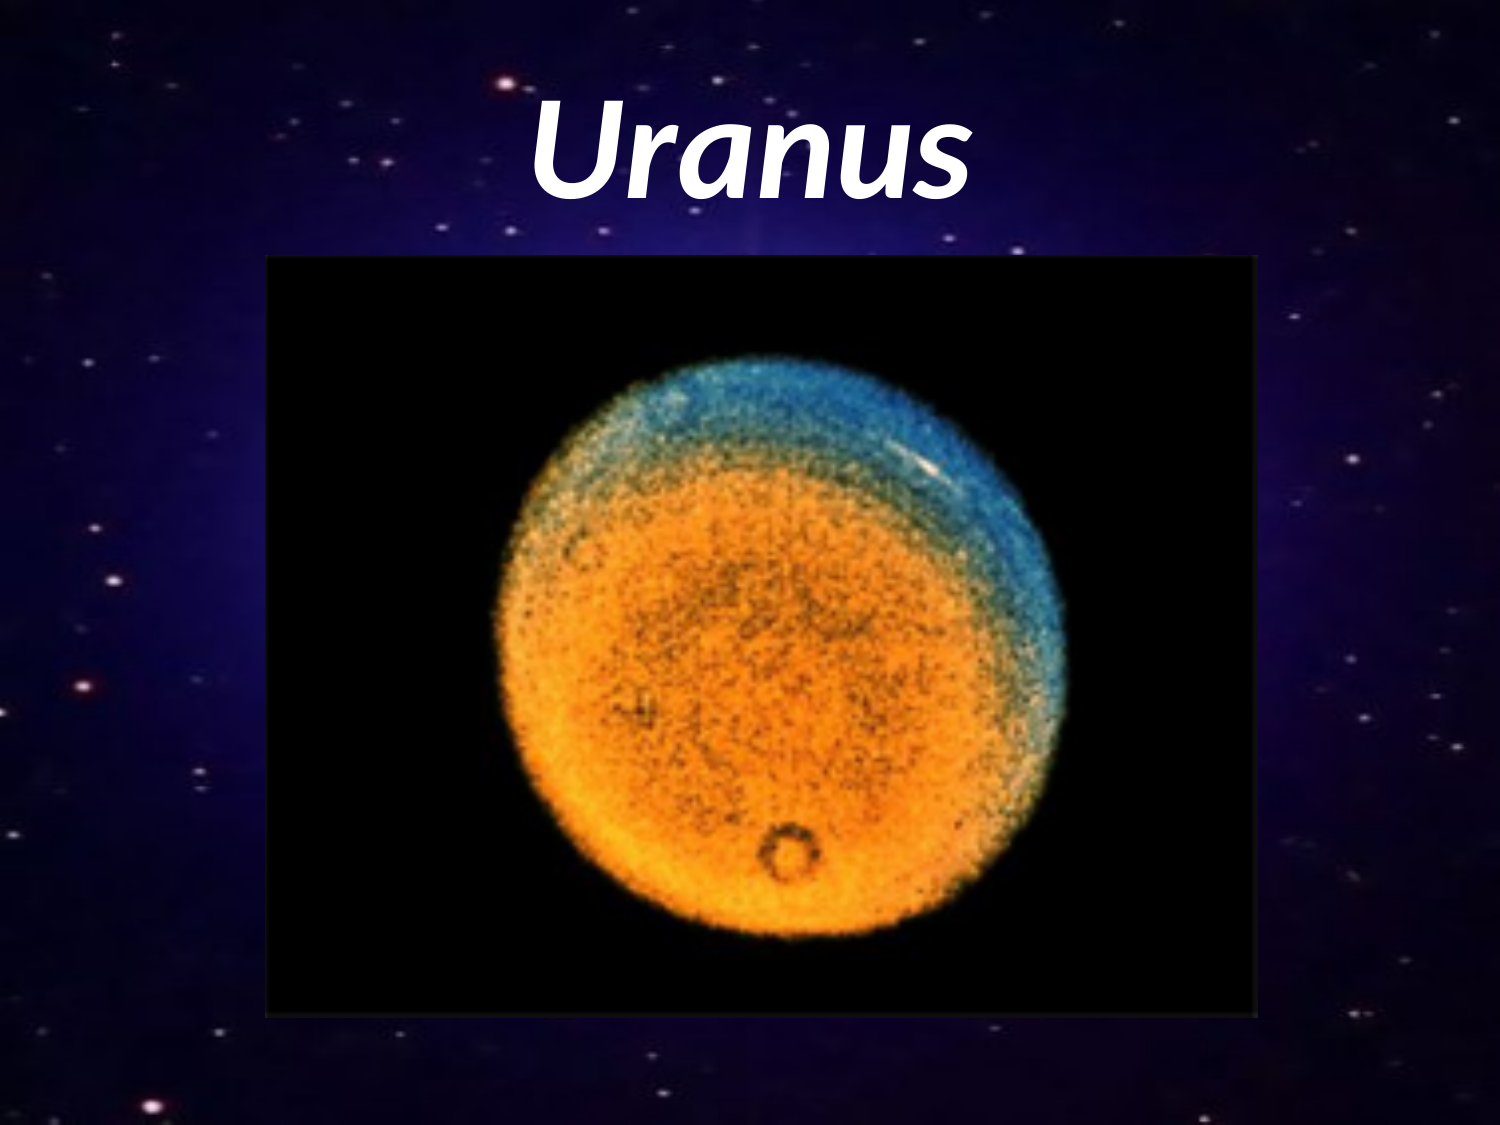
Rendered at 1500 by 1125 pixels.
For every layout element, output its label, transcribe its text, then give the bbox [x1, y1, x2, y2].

picture [0, 0, 1500, 1125]
title Uranus [75, 45, 1425, 233]
